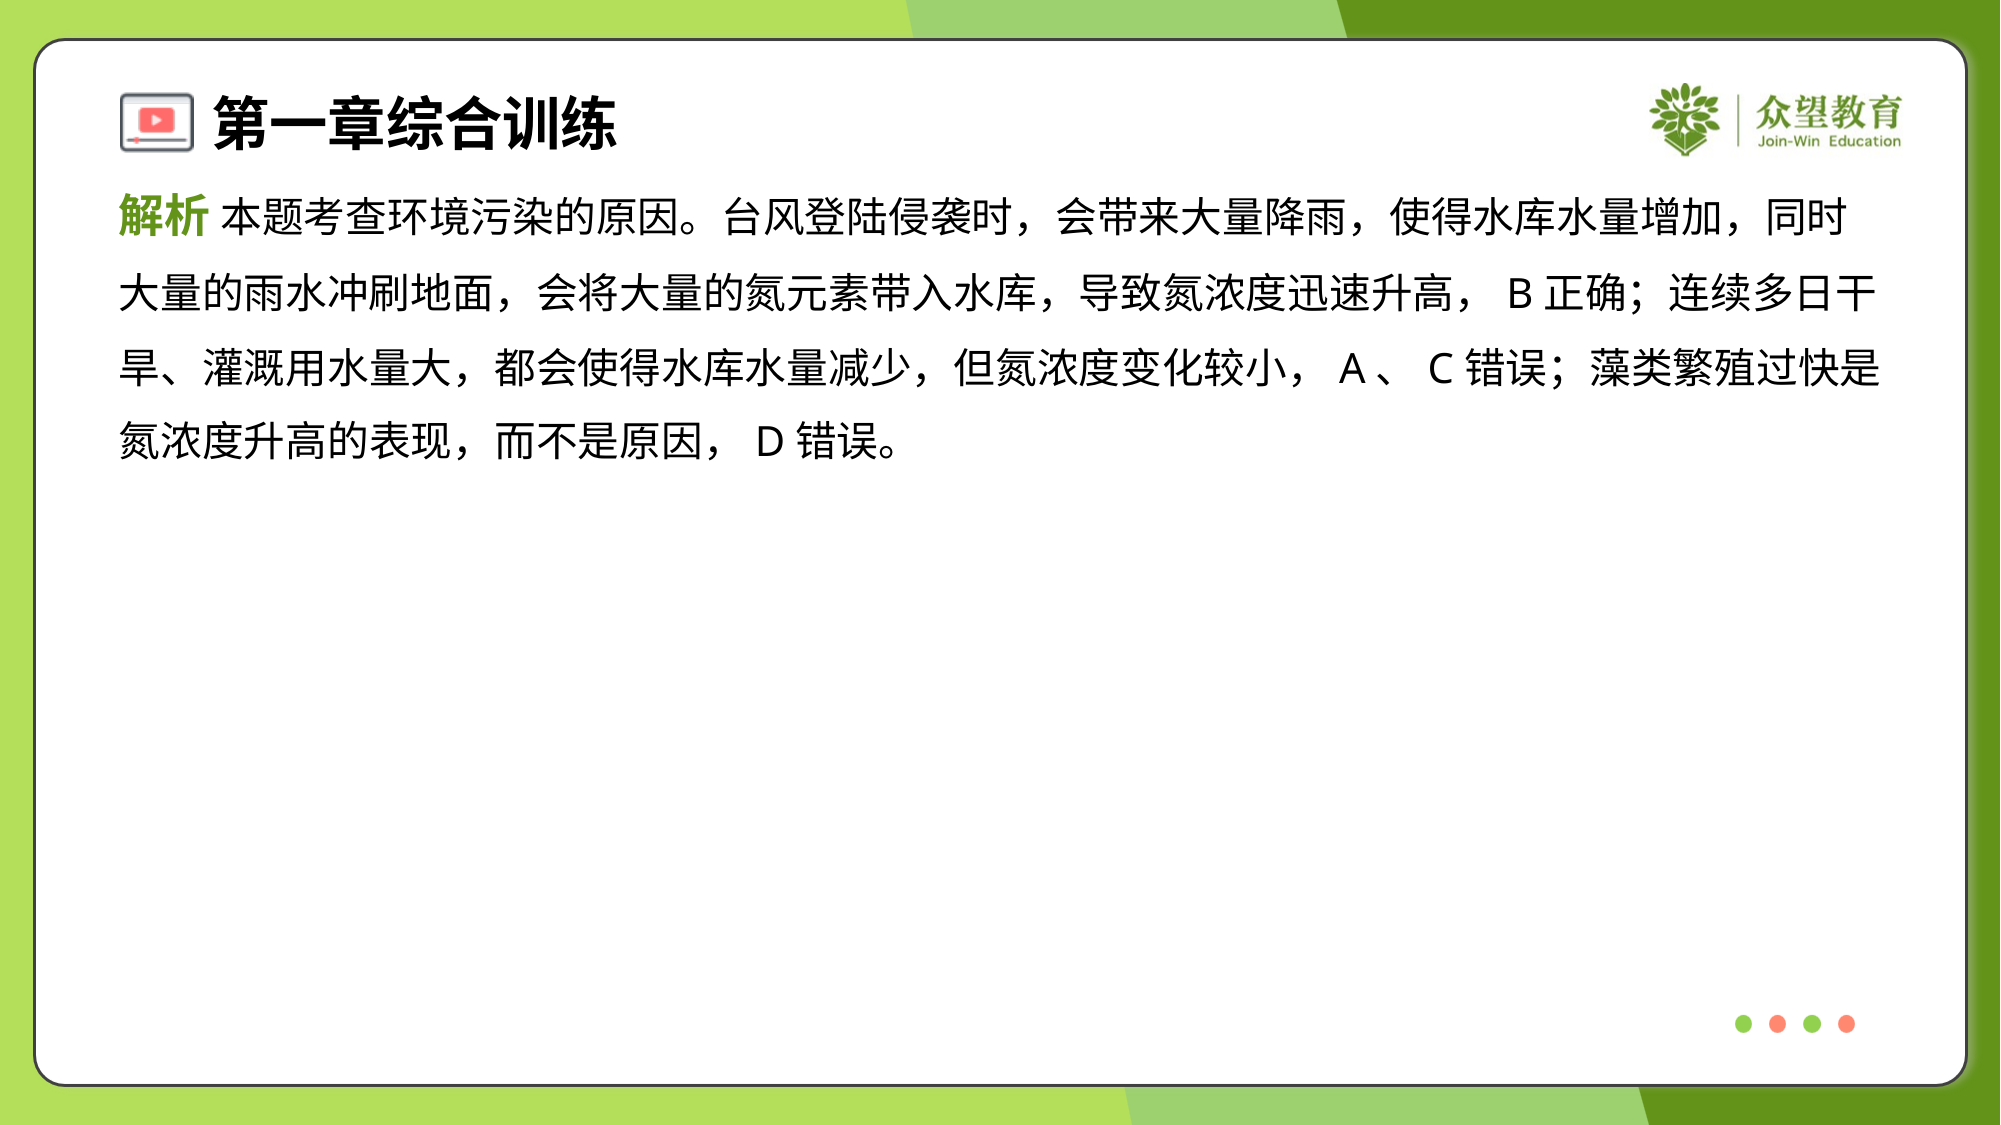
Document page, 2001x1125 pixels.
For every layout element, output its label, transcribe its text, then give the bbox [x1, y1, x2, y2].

text_box 解析 本题考查环境污染的原因。台风登陆侵袭时，会带来大量降雨，使得水库水量增加，同时 大量的雨水冲刷地面，会将大量的氮元素带入水库，导致氮浓度迅速升高，B正确；连续多日干 旱、灌溉用水量大，都会使得水库水量减少，但氮浓度变化较小，A、C错误；藻类繁殖过快是 氮浓度升高的表现，而不是原因，D错误。 [118, 164, 1883, 458]
picture [0, 0, 2000, 1125]
